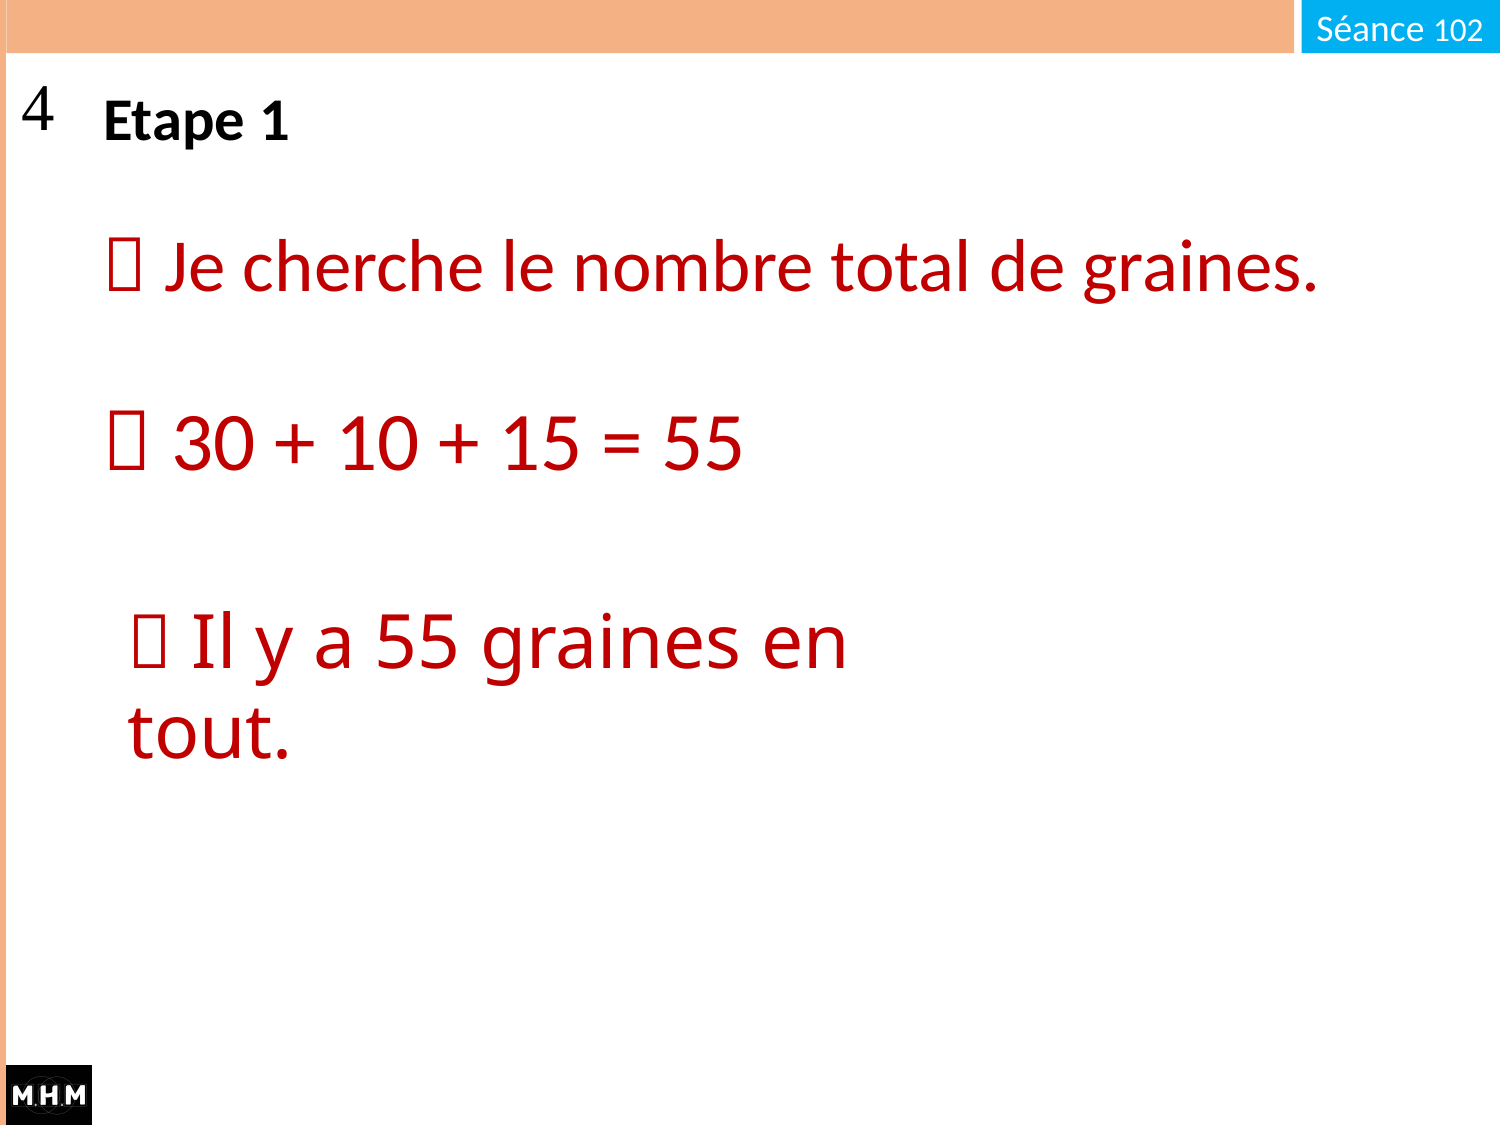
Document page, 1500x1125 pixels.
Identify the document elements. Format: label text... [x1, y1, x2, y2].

text_box  Il y a 55 graines en tout. [112, 586, 964, 782]
picture [6, 1065, 92, 1125]
text_box  30 + 10 + 15 = 55 [88, 379, 939, 495]
title Etape 1 [88, 35, 1382, 161]
text_box  Je cherche le nombre total de graines. [88, 209, 1392, 315]
